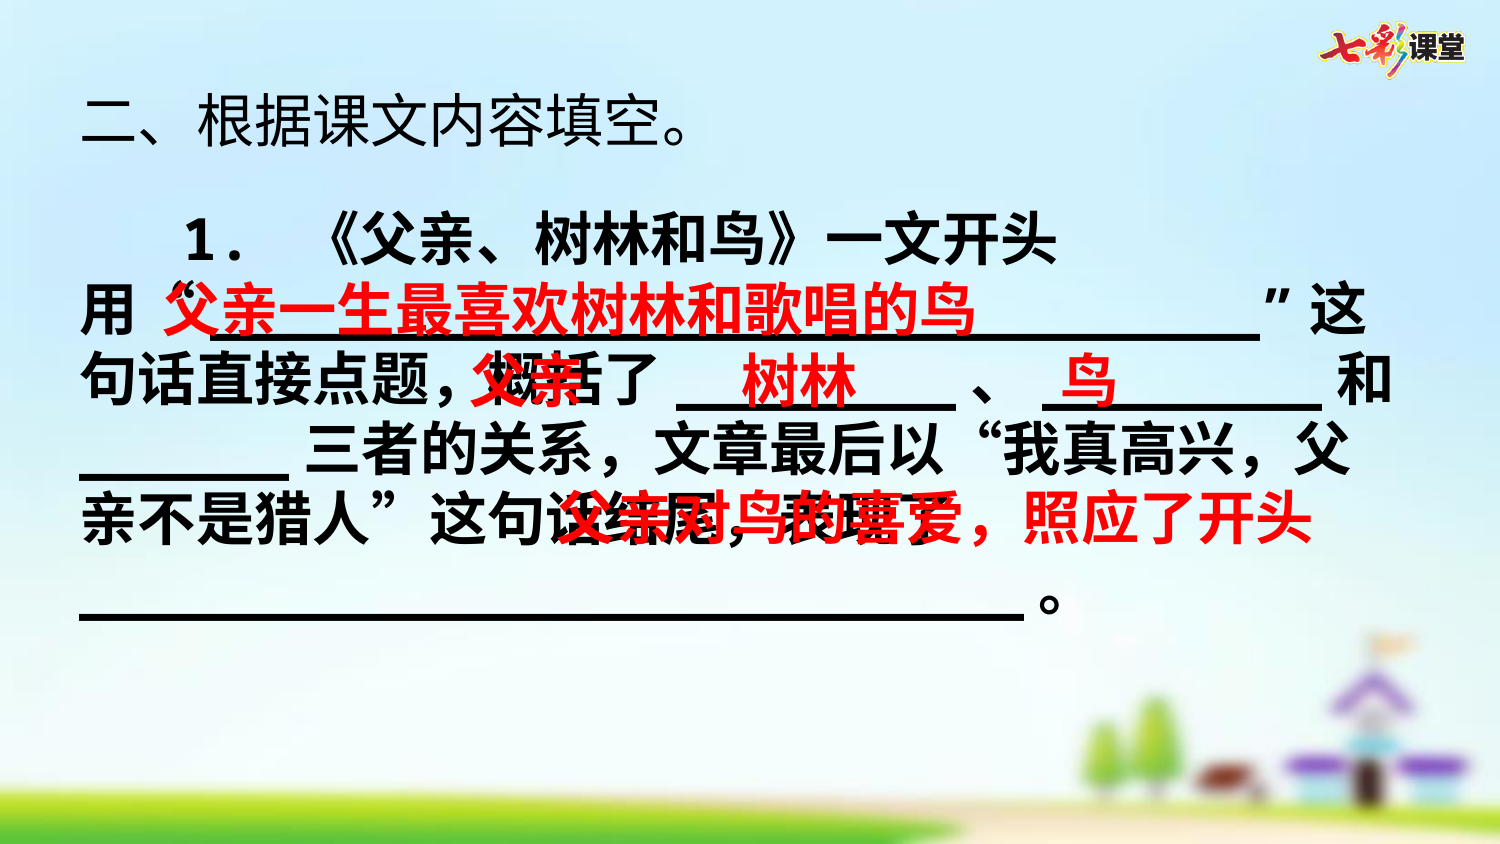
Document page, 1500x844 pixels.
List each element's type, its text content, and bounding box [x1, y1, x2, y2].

text_box 父亲一生最喜欢树林和歌唱的鸟 [147, 265, 1022, 351]
text_box 树林 [726, 336, 892, 422]
text_box 二、根据课文内容填空。 [64, 77, 792, 162]
picture [0, 0, 1500, 844]
text_box 父亲 [454, 336, 621, 422]
text_box 父亲对鸟的喜爱，照应了开头 [542, 473, 1372, 559]
text_box 鸟 [1045, 336, 1294, 422]
text_box 1. 《父亲、树林和鸟》一文开头用“______________________________”这句话直接点题，概括了________、________和______三者的关系，文章最后以“我真高兴，父亲不是猎人”这句话结尾，表现了___________________________。 [65, 195, 1424, 630]
